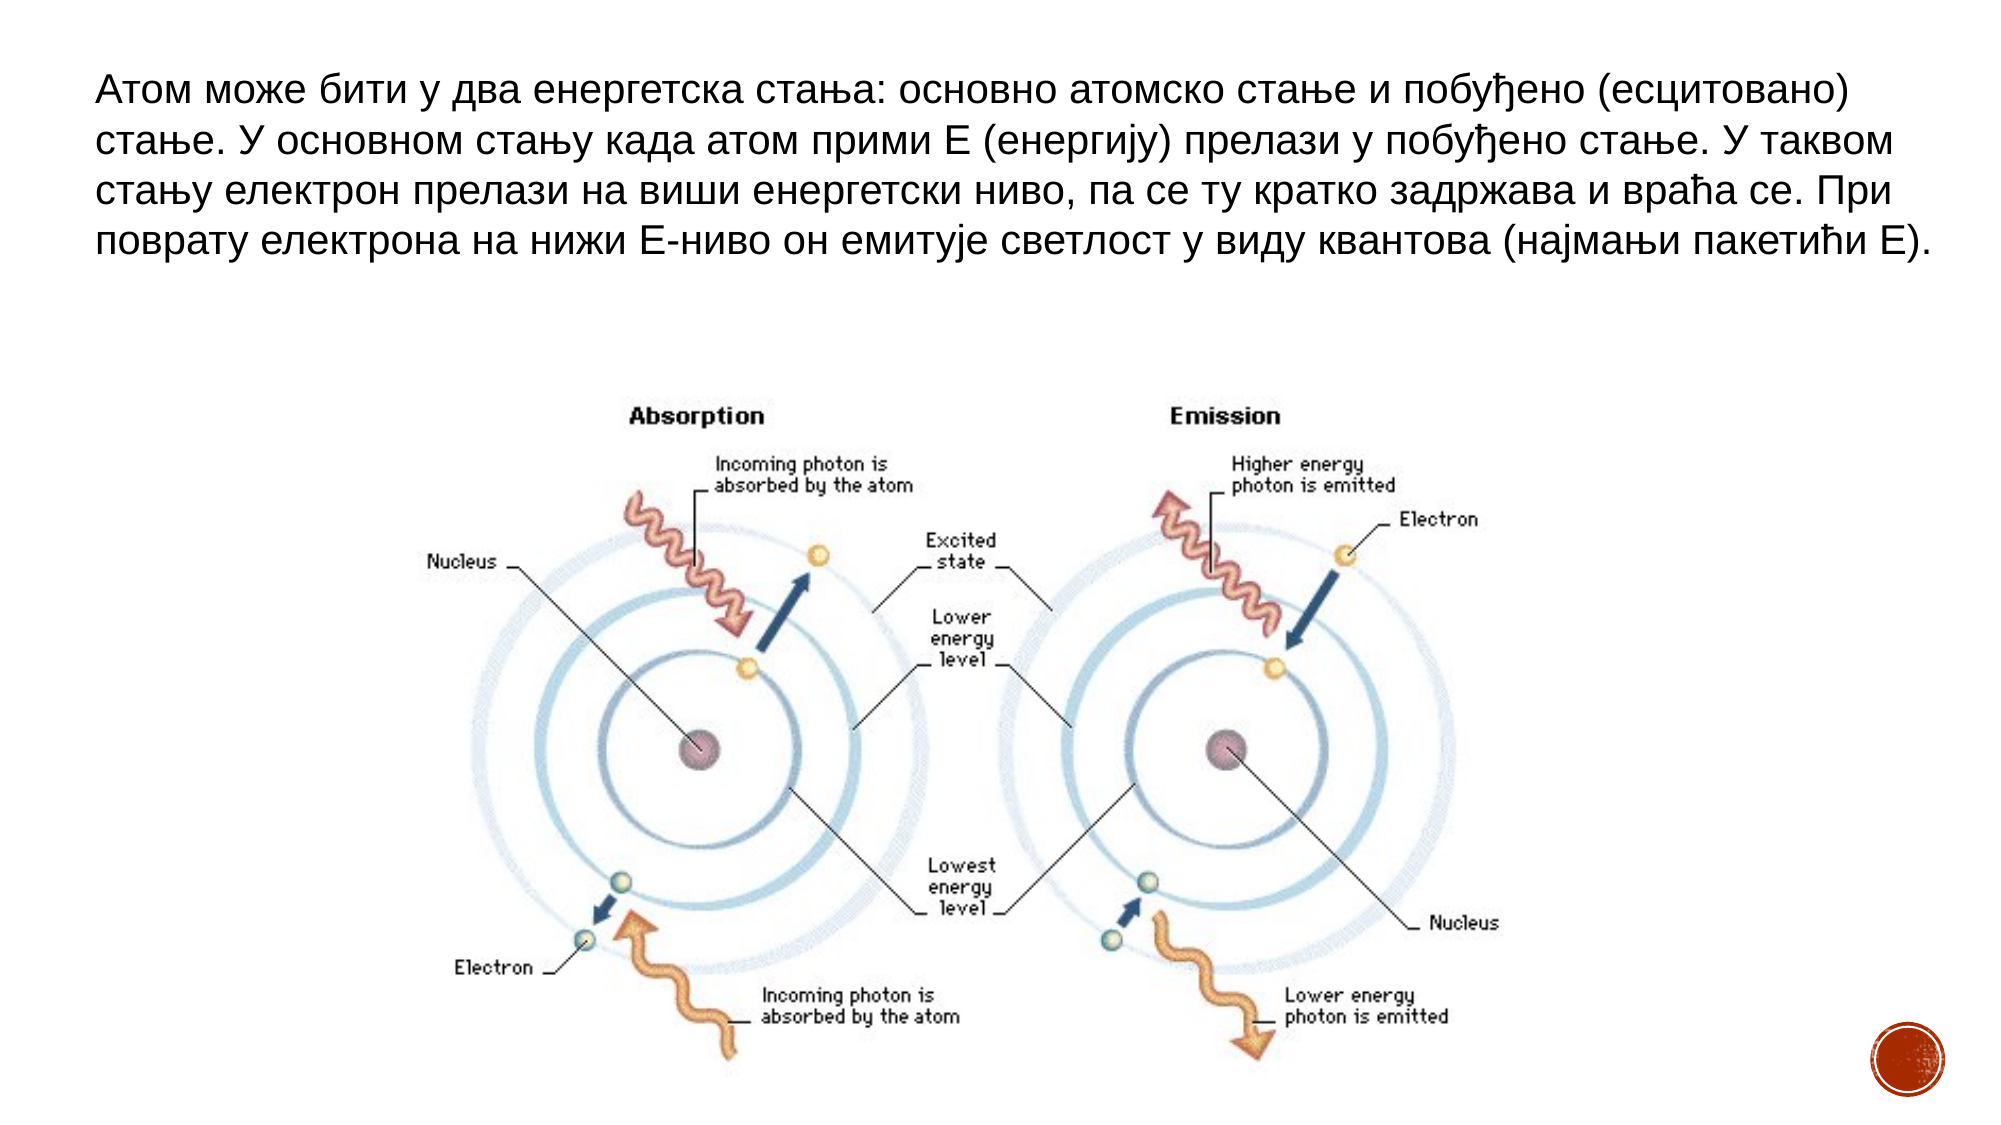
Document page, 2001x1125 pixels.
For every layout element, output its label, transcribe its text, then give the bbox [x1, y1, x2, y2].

picture [401, 380, 1514, 1077]
text_box Атом може бити у два енергетска стања: основно атомско стање и побуђено (есцитовано) стање. У основном стању када атом прими Е (енергију) прелази у побуђено стање. У таквом стању електрон прелази на виши енергетски ниво, па се ту кратко задржава и враћа се. При поврату електрона на нижи Е-ниво он емитује светлост у виду квантова (најмањи пакетићи Е). [80, 54, 1963, 270]
